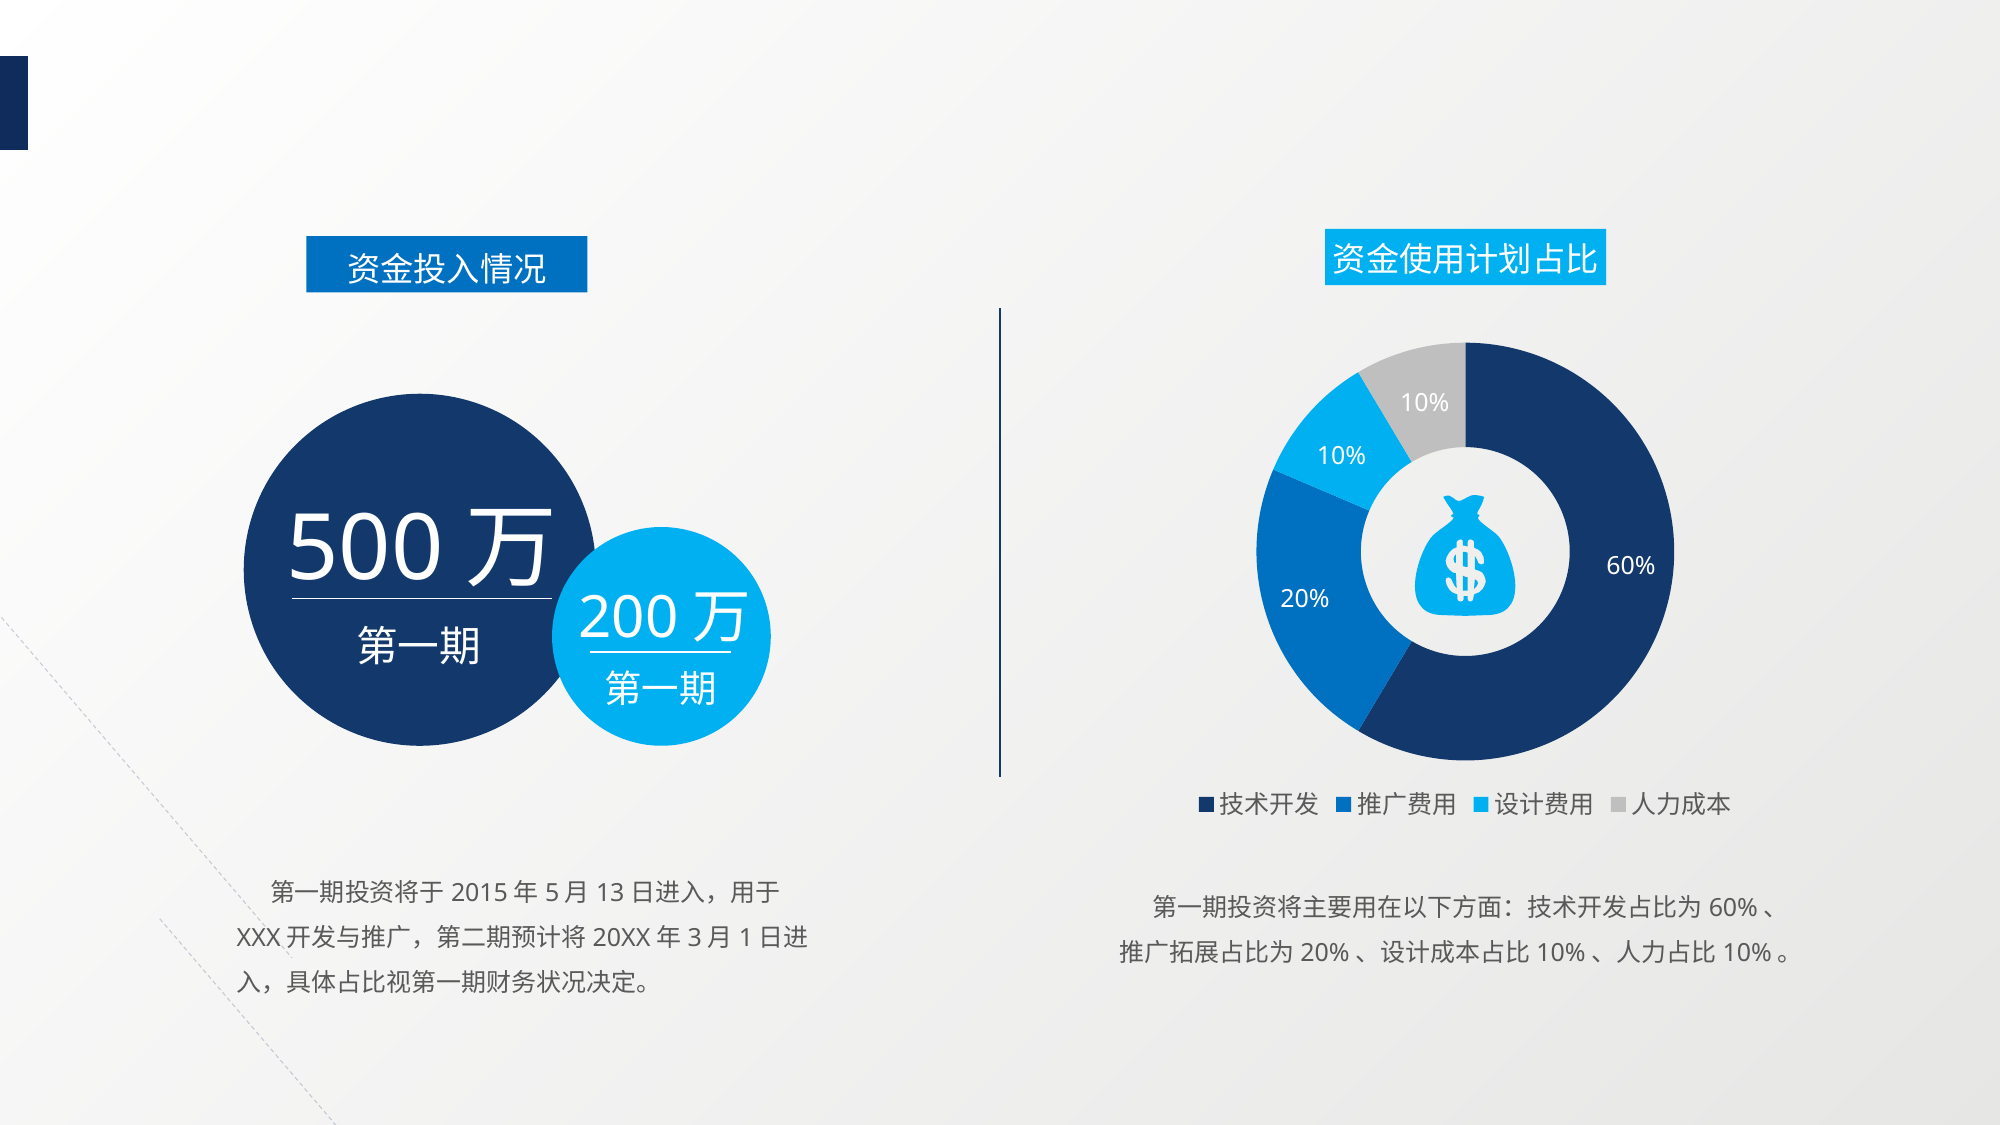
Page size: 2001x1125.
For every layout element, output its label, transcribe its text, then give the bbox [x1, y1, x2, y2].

text_box 第一期 [306, 611, 532, 677]
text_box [1094, 332, 1837, 828]
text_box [1262, 228, 1669, 287]
text_box [267, 392, 573, 480]
text_box [242, 493, 547, 747]
text_box 第一期投资将主要用在以下方面：技术开发占比为60%、推广拓展占比为20%、设计成本占比10%、人力占比10%。 [1104, 869, 1827, 975]
text_box [585, 717, 737, 747]
text_box 第一期 [547, 657, 773, 717]
text_box 200万 [503, 572, 826, 657]
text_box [243, 236, 650, 297]
text_box [584, 503, 596, 556]
text_box 第一期投资将于2015年5月13日进入，用于XXX开发与推广，第二期预计将20XX年3月1日进入，具体占比视第一期财务状况决定。 [221, 854, 839, 1004]
text_box 500万 [260, 480, 584, 605]
text_box [584, 525, 752, 572]
